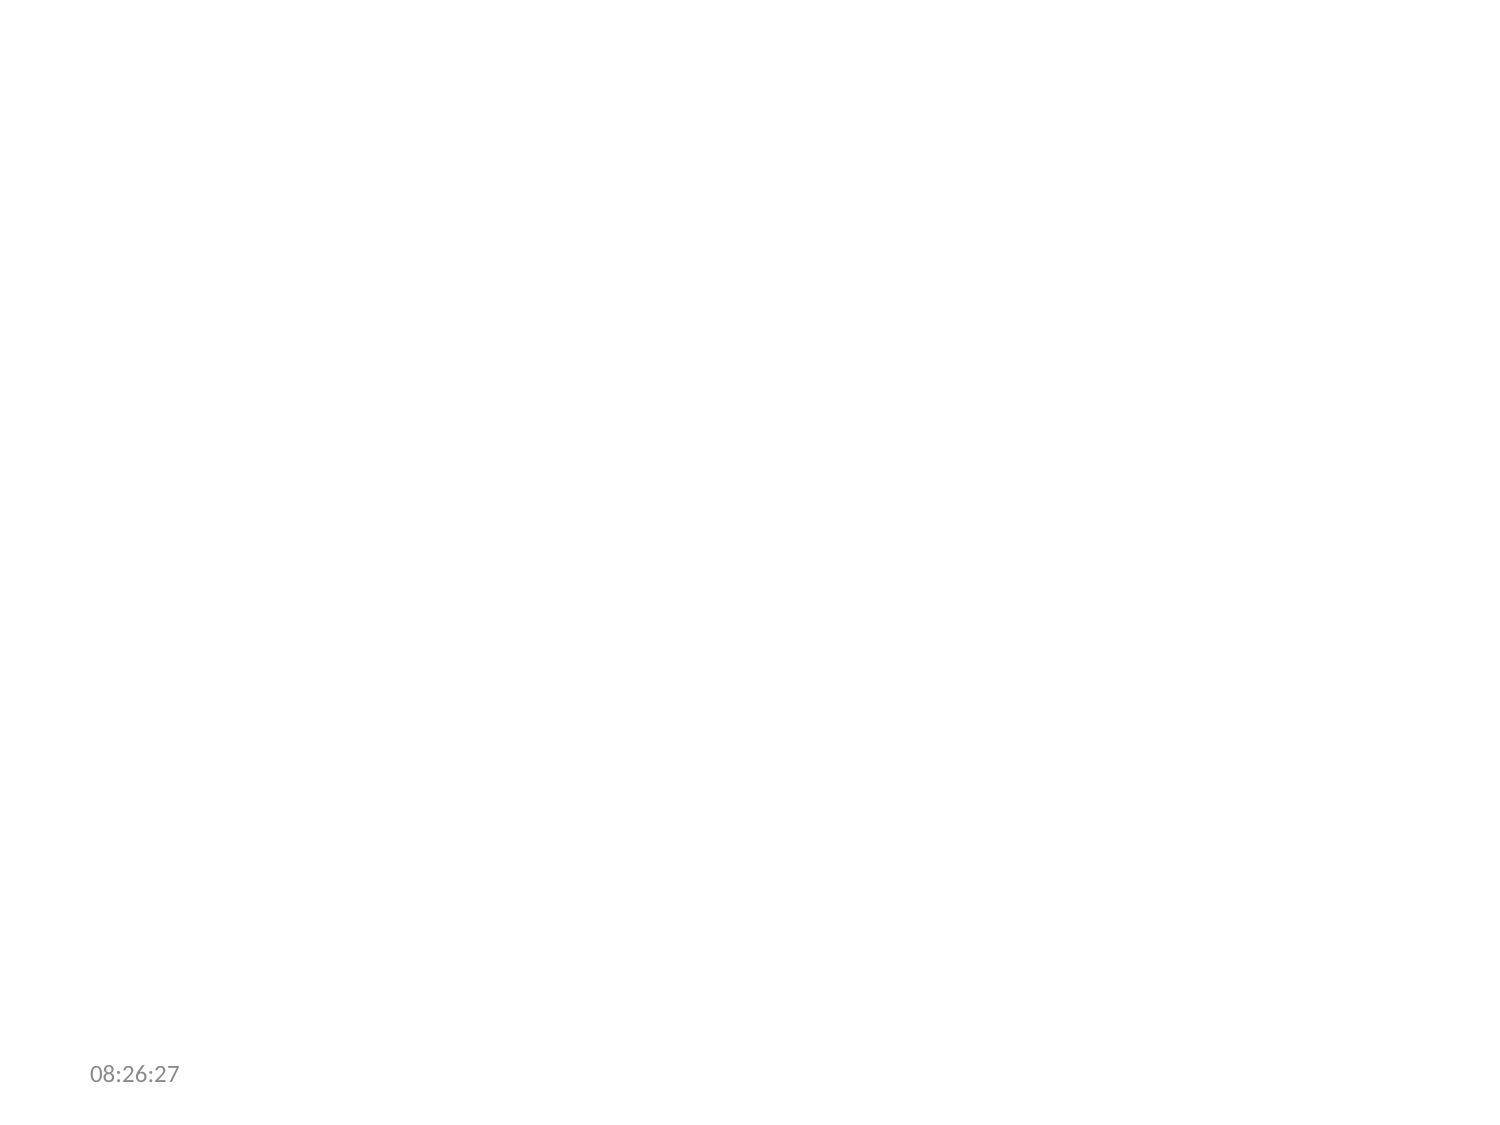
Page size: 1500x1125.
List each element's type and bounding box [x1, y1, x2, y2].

slide_number [75, 1042, 425, 1103]
